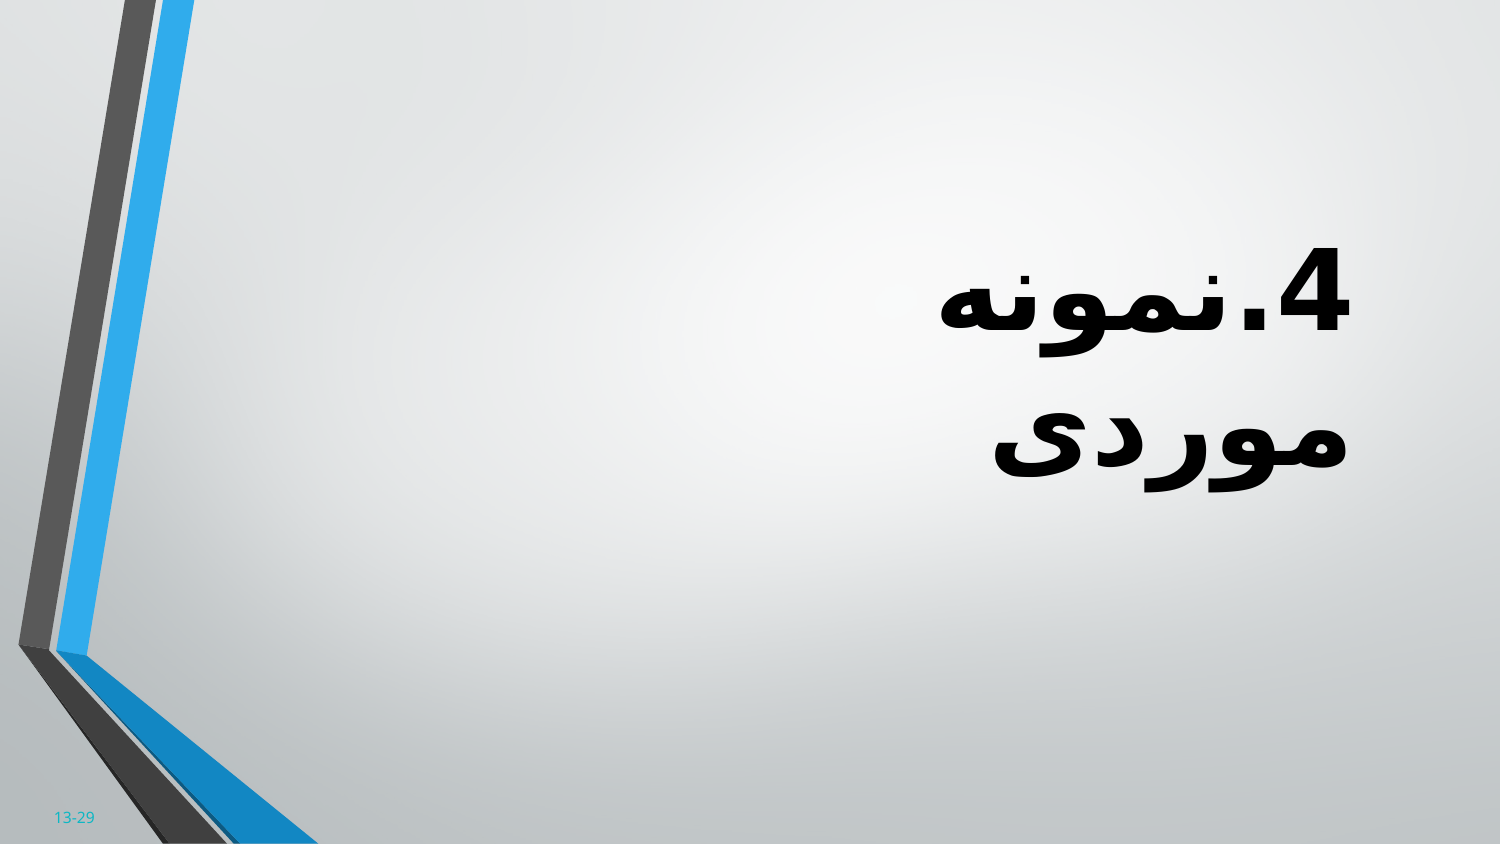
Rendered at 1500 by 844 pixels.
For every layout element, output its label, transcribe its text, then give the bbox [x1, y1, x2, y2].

title 4.نمونه موردی [547, 326, 1370, 504]
slide_number 13-29 [0, 561, 110, 844]
